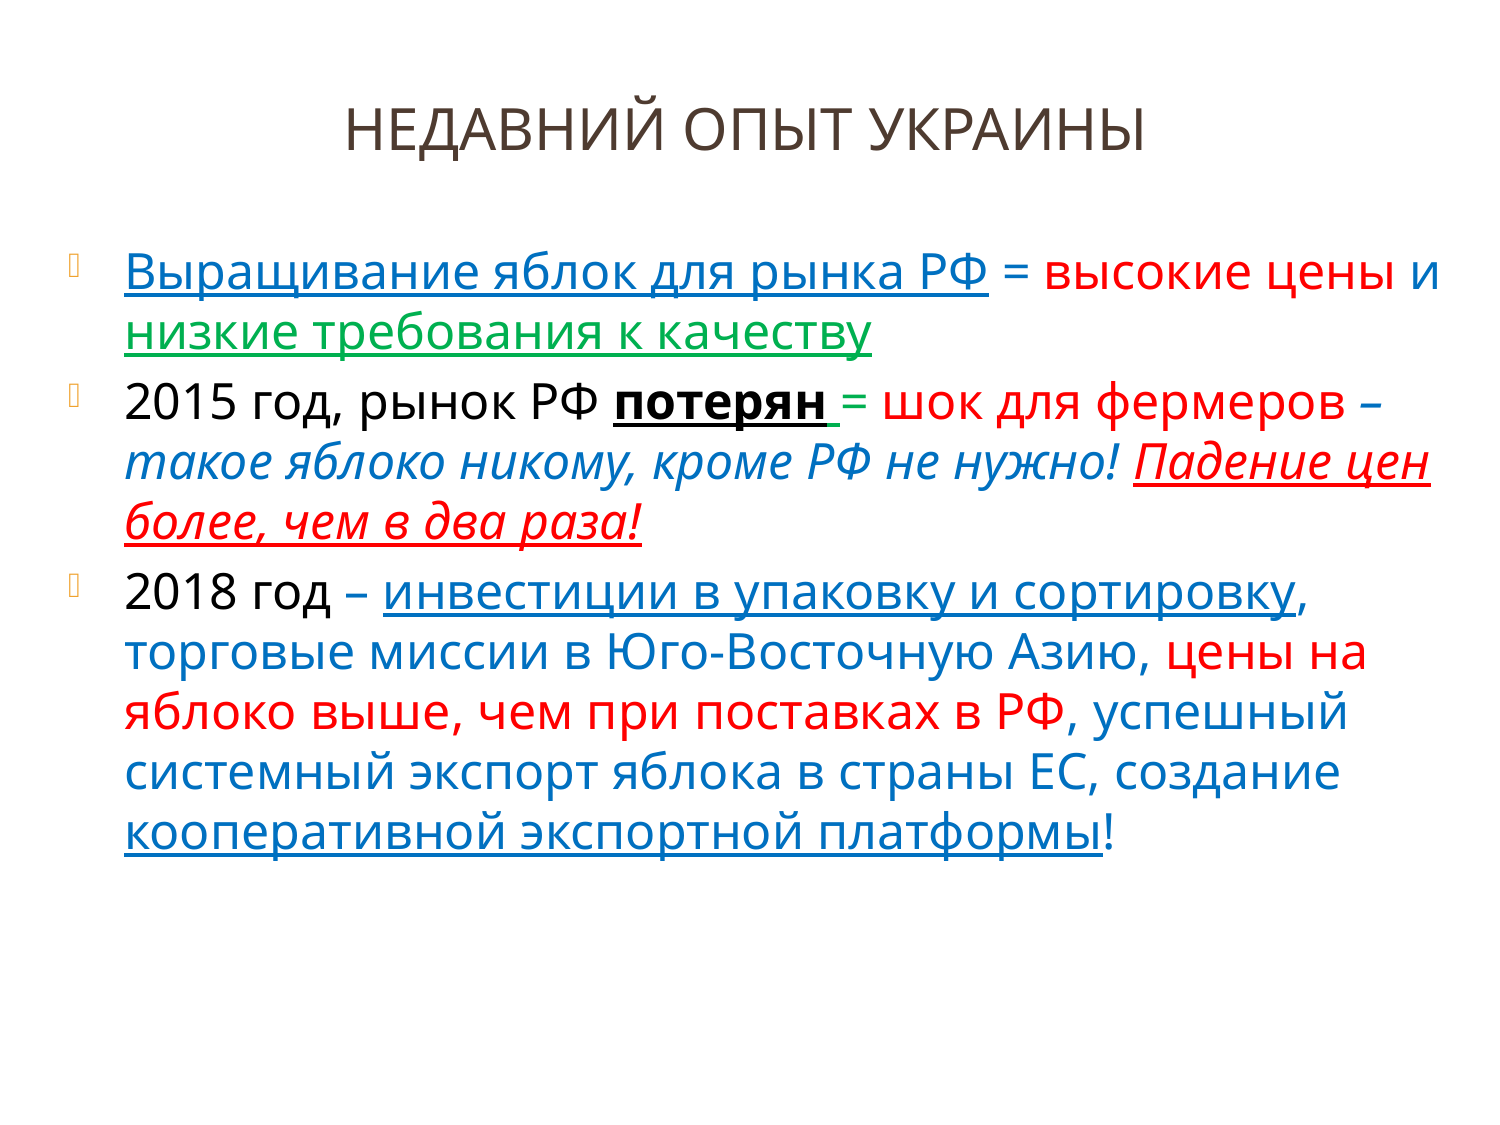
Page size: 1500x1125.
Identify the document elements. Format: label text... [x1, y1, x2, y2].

list Выращивание яблок для рынка РФ = высокие цены и низкие требования к качеству 2015 год, рынок РФ потерян = шок для фермеров – такое яблоко никому, кроме РФ не нужно! Падение цен более, чем в два раза! 2018 год – инвестиции в упаковку и сортировку, торговые миссии в Юго-Восточную Азию, цены на яблоко выше, чем при поставках в РФ, успешный системный экспорт яблока в страны ЕС, создание кооперативной экспортной платформы! [53, 231, 1464, 965]
title Недавний опыт Украины [33, 58, 1459, 197]
